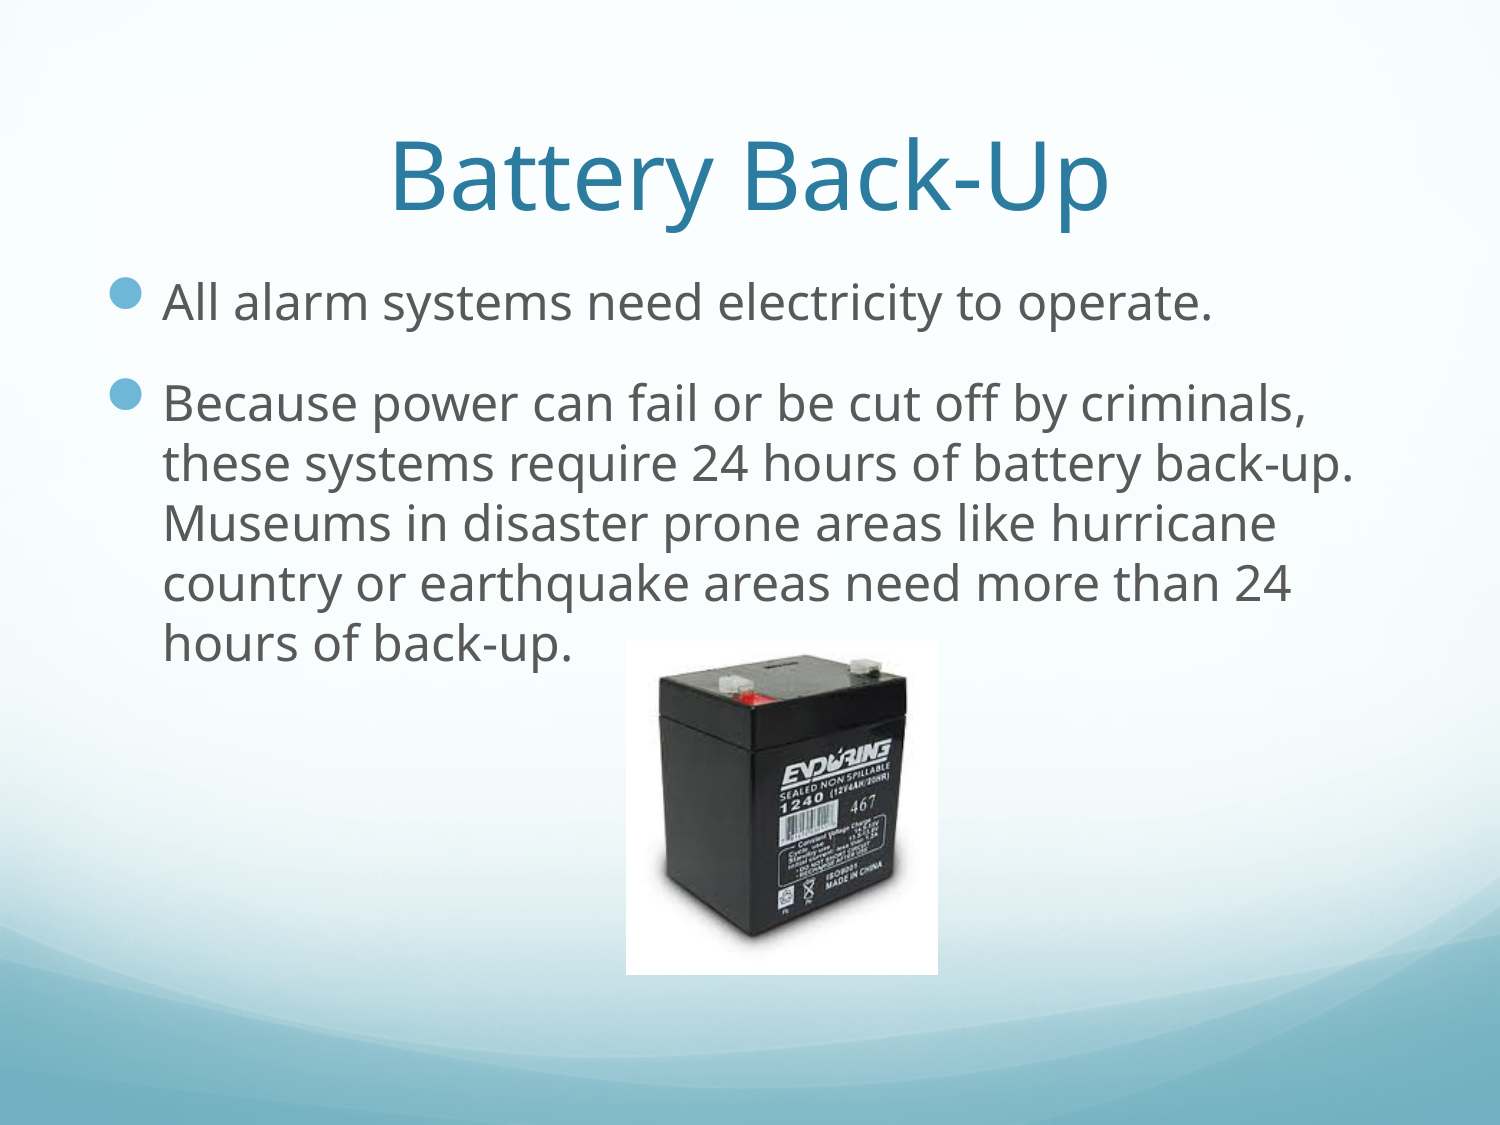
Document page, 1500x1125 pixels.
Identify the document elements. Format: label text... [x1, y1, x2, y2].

title Battery Back-Up [90, 17, 1410, 237]
picture [625, 641, 939, 976]
list All alarm systems need electricity to operate. Because power can fail or be cut off by criminals, these systems require 24 hours of battery back-up. Museums in disaster prone areas like hurricane country or earthquake areas need more than 24 hours of back-up. [90, 262, 1410, 975]
